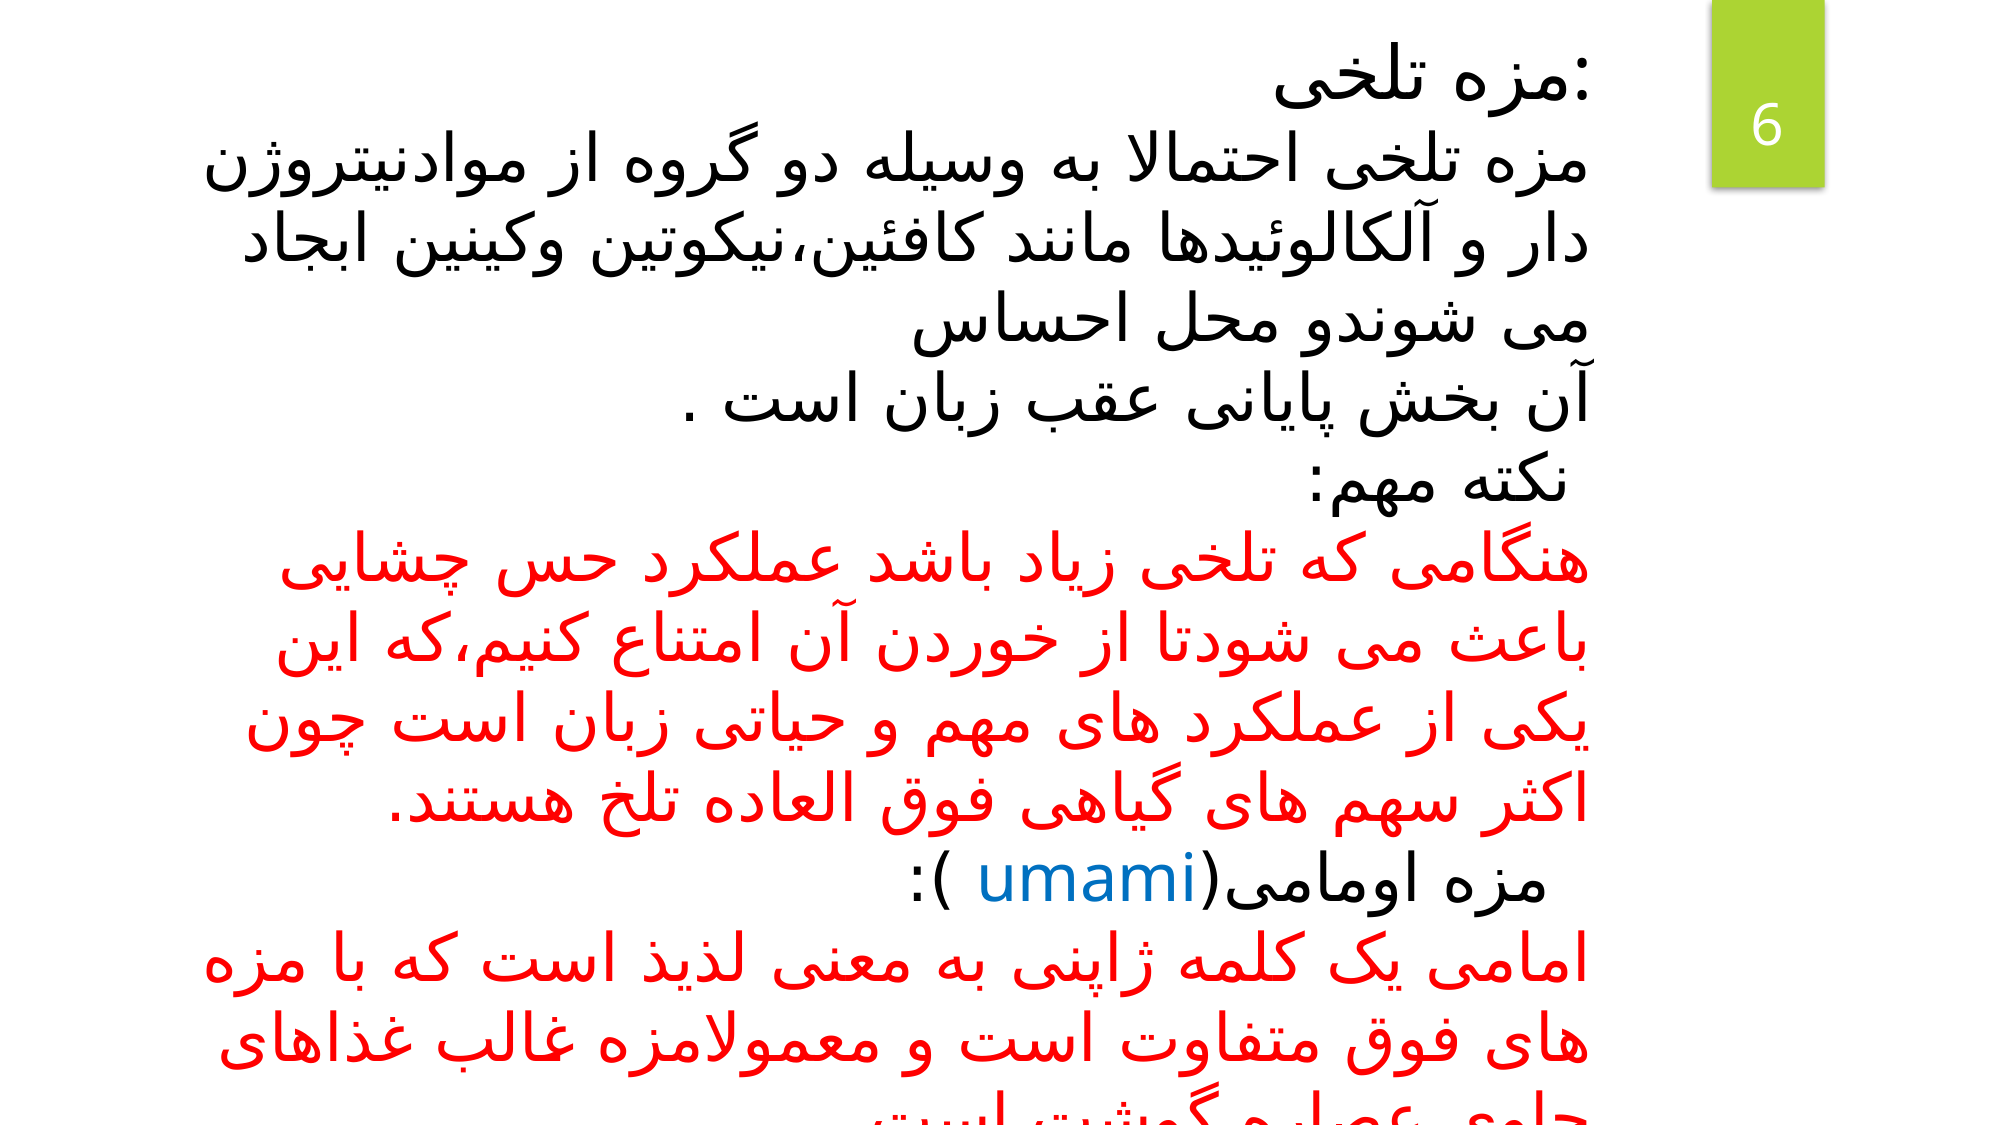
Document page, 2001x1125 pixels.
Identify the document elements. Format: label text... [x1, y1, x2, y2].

text_box مزه تلخی: مزه تلخی احتمالا به وسیله دو گروه از موادنیتروژن دار و آلکالوئیدها مانند کافئین،نیکوتین وکینین ابجاد می شوندو محل احساس آن بخش پایانی عقب زبان است . نکته مهم: هنگامی که تلخی زیاد باشد عملکرد حس چشایی باعث می شودتا از خوردن آن امتناع کنیم،که این یکی از عملکرد های مهم و حیاتی زبان است چون اکثر سهم های گیاهی فوق العاده تلخ هستند. مزه اومامی(umami ): امامی یک کلمه ژاپنی به معنی لذیذ است که با مزه های فوق متفاوت است و معمولامزه غالب غذاهای حاوی عصاره گوشت است. [172, 17, 1608, 1125]
slide_number 6 [1698, 48, 1836, 175]
